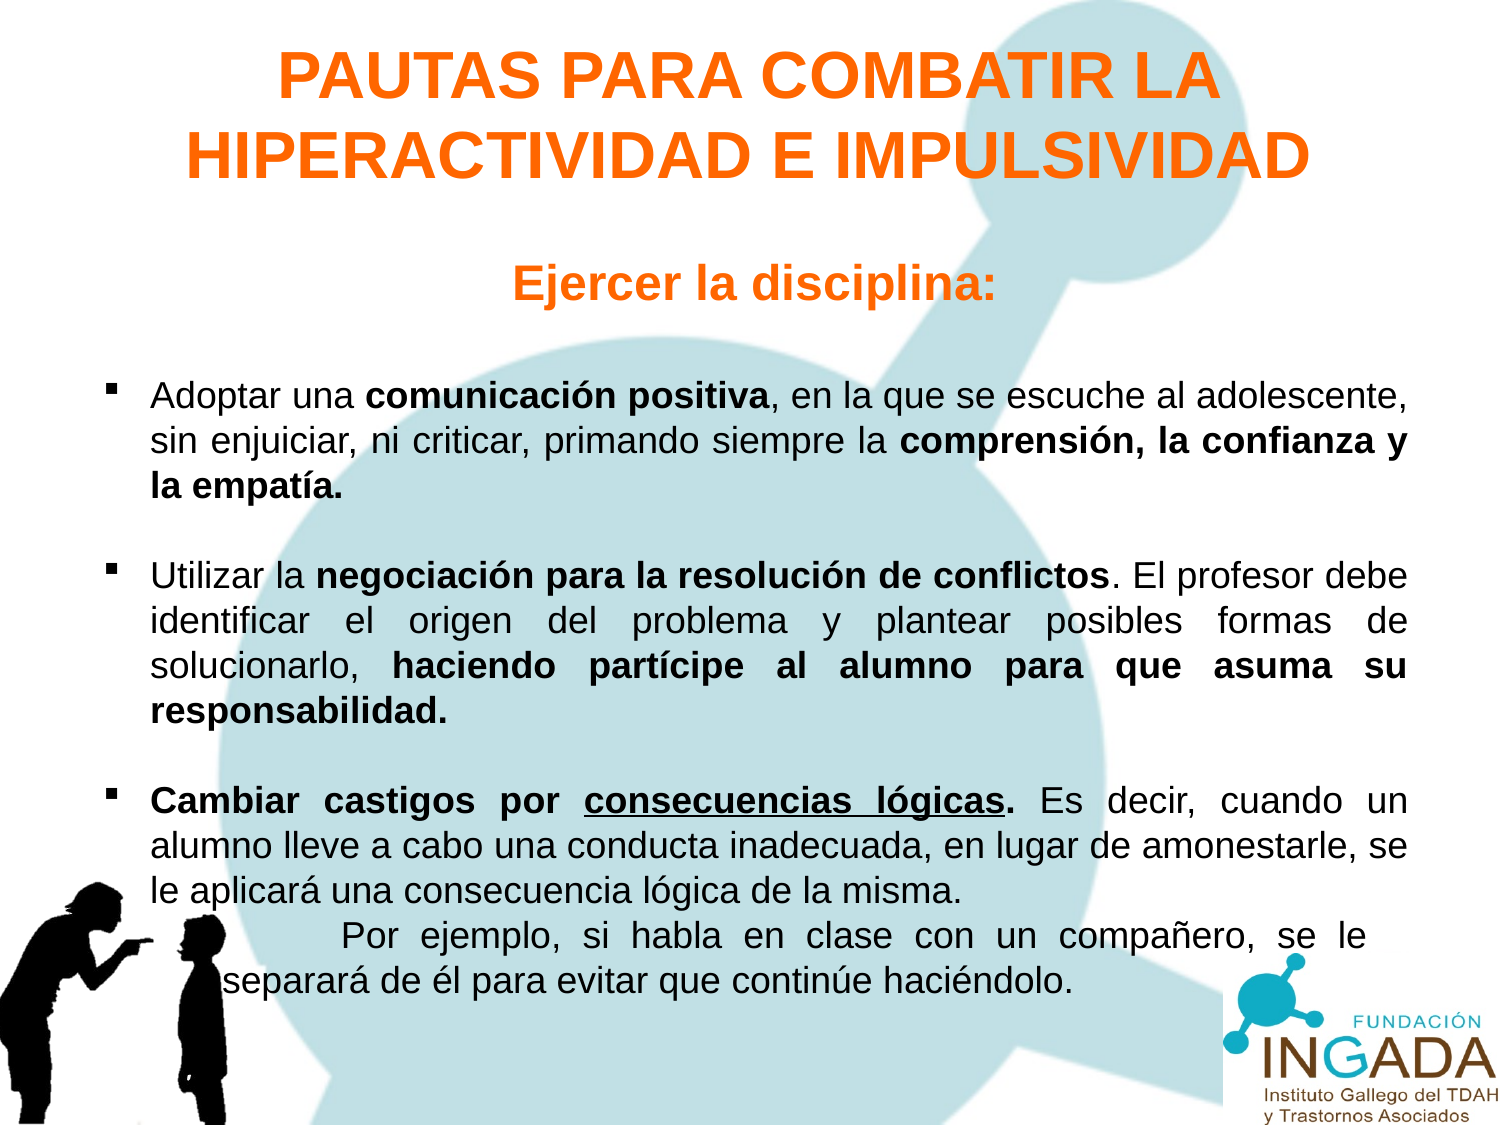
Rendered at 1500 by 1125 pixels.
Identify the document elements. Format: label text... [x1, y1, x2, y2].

text_box PAUTAS PARA COMBATIR LA HIPERACTIVIDAD E IMPULSIVIDAD [0, 0, 1500, 224]
text_box Ejercer la disciplina: Adoptar una comunicación positiva, en la que se escuche al adolescente, sin enjuiciar, ni criticar, primando siempre la comprensión, la confianza y la empatía. Utilizar la negociación para la resolución de conflictos. El profesor debe identificar el origen del problema y plantear posibles formas de solucionarlo, haciendo partícipe al alumno para que asuma su responsabilidad. Cambiar castigos por consecuencias lógicas. Es decir, cuando un alumno lleve a cabo una conducta inadecuada, en lugar de amonestarle, se le aplicará una consecuencia lógica de la misma. Por ejemplo, si habla en clase con un compañero, se le separará de él para evitar que continúe haciéndolo. [88, 243, 1424, 1125]
picture [0, 224, 1500, 1125]
